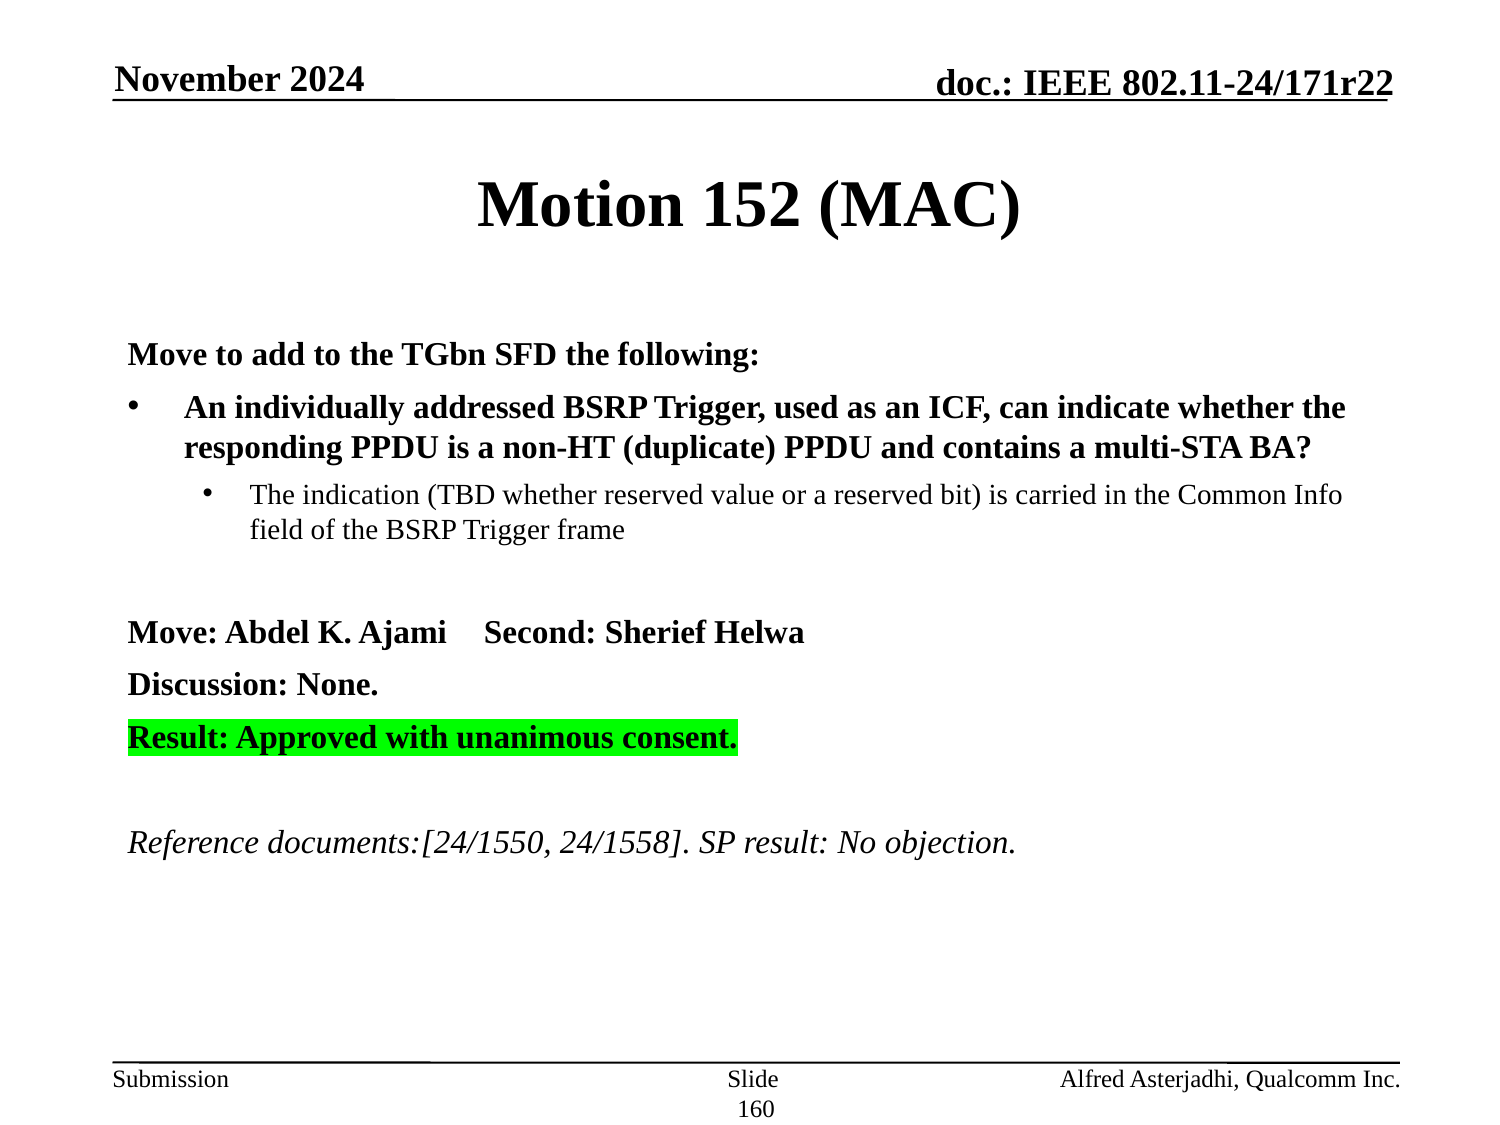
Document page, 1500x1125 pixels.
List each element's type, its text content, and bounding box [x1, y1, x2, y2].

footer Alfred Asterjadhi, Qualcomm Inc. [878, 1061, 1402, 1093]
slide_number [114, 54, 423, 100]
title Motion 152 (MAC) [112, 112, 1388, 288]
list Move to add to the TGbn SFD the following: An individually addressed BSRP Trigger, used as an ICF, can indicate whether the responding PPDU is a non-HT (duplicate) PPDU and contains a multi-STA BA? The indication (TBD whether reserved value or a reserved bit) is carried in the Common Info field of the BSRP Trigger frame Move: Abdel K. Ajami Second: Sherief Helwa Discussion: None. Result: Approved with unanimous consent. Reference documents:[24/1550, 24/1558]. SP result: No objection. [112, 324, 1388, 1000]
slide_number Slide 160 [712, 1061, 800, 1123]
